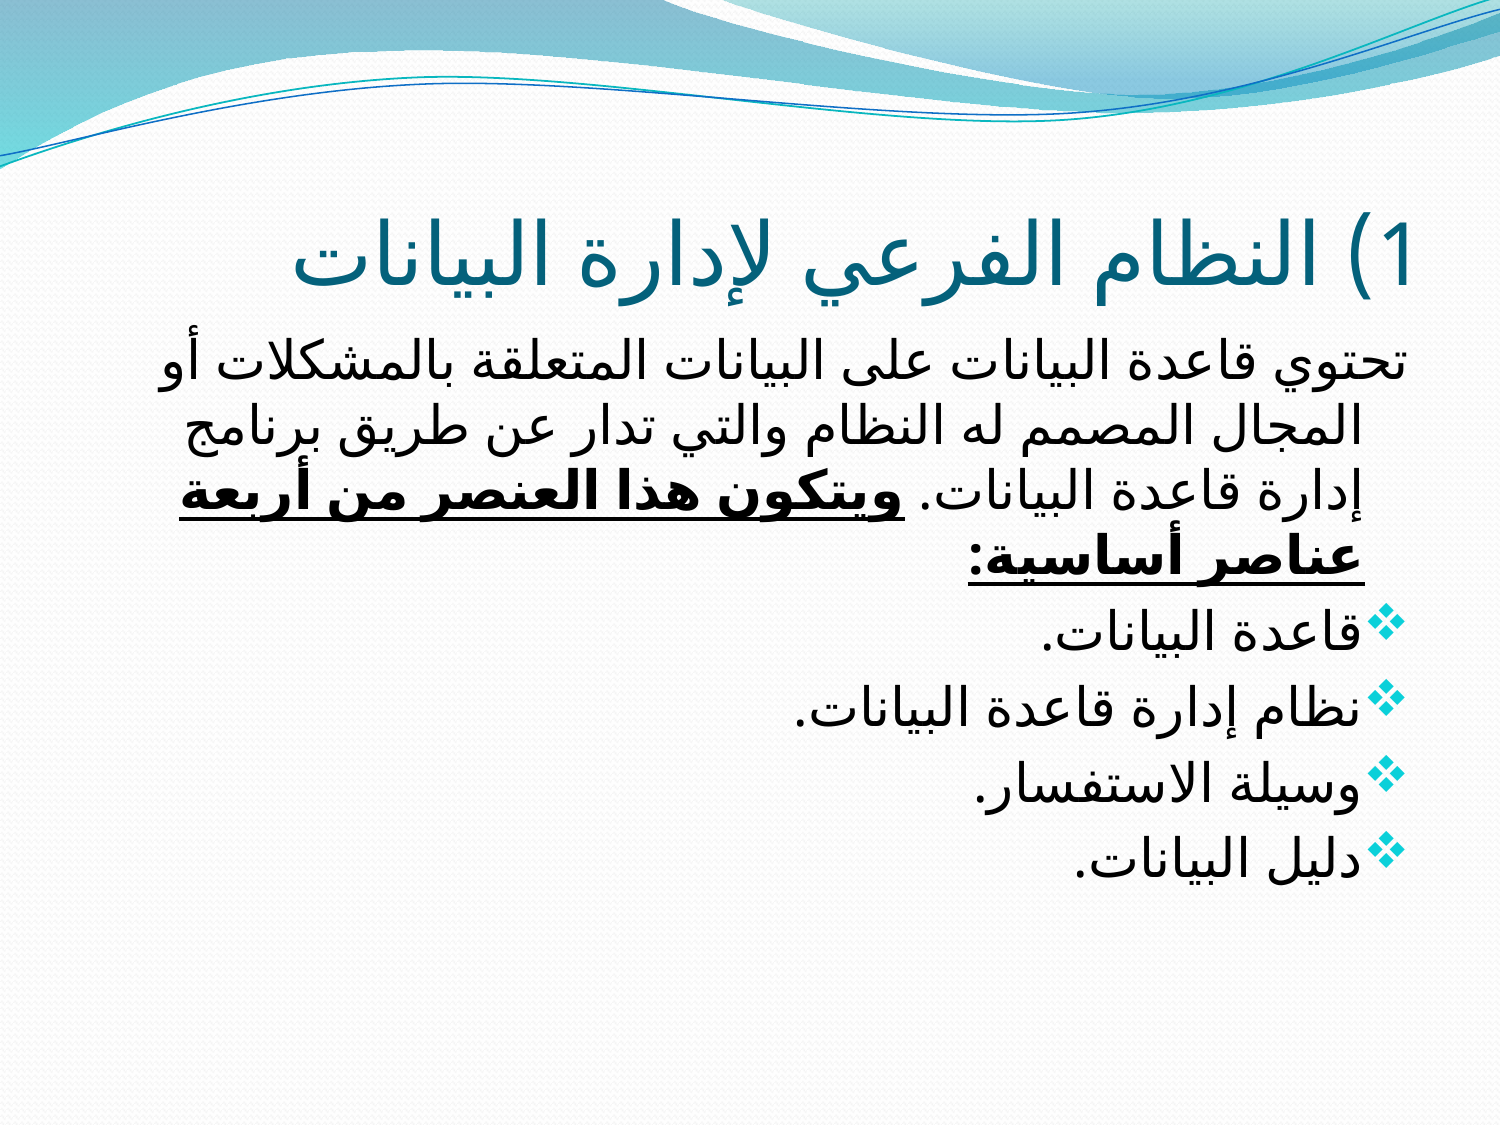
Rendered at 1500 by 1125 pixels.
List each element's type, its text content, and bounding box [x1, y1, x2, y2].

list تحتوي قاعدة البيانات على البيانات المتعلقة بالمشكلات أو المجال المصمم له النظام والتي تدار عن طريق برنامج إدارة قاعدة البيانات. ويتكون هذا العنصر من أربعة عناصر أساسية: قاعدة البيانات. نظام إدارة قاعدة البيانات. وسيلة الاستفسار. دليل البيانات. [75, 317, 1425, 1038]
title 1) النظام الفرعي لإدارة البيانات [75, 115, 1425, 303]
